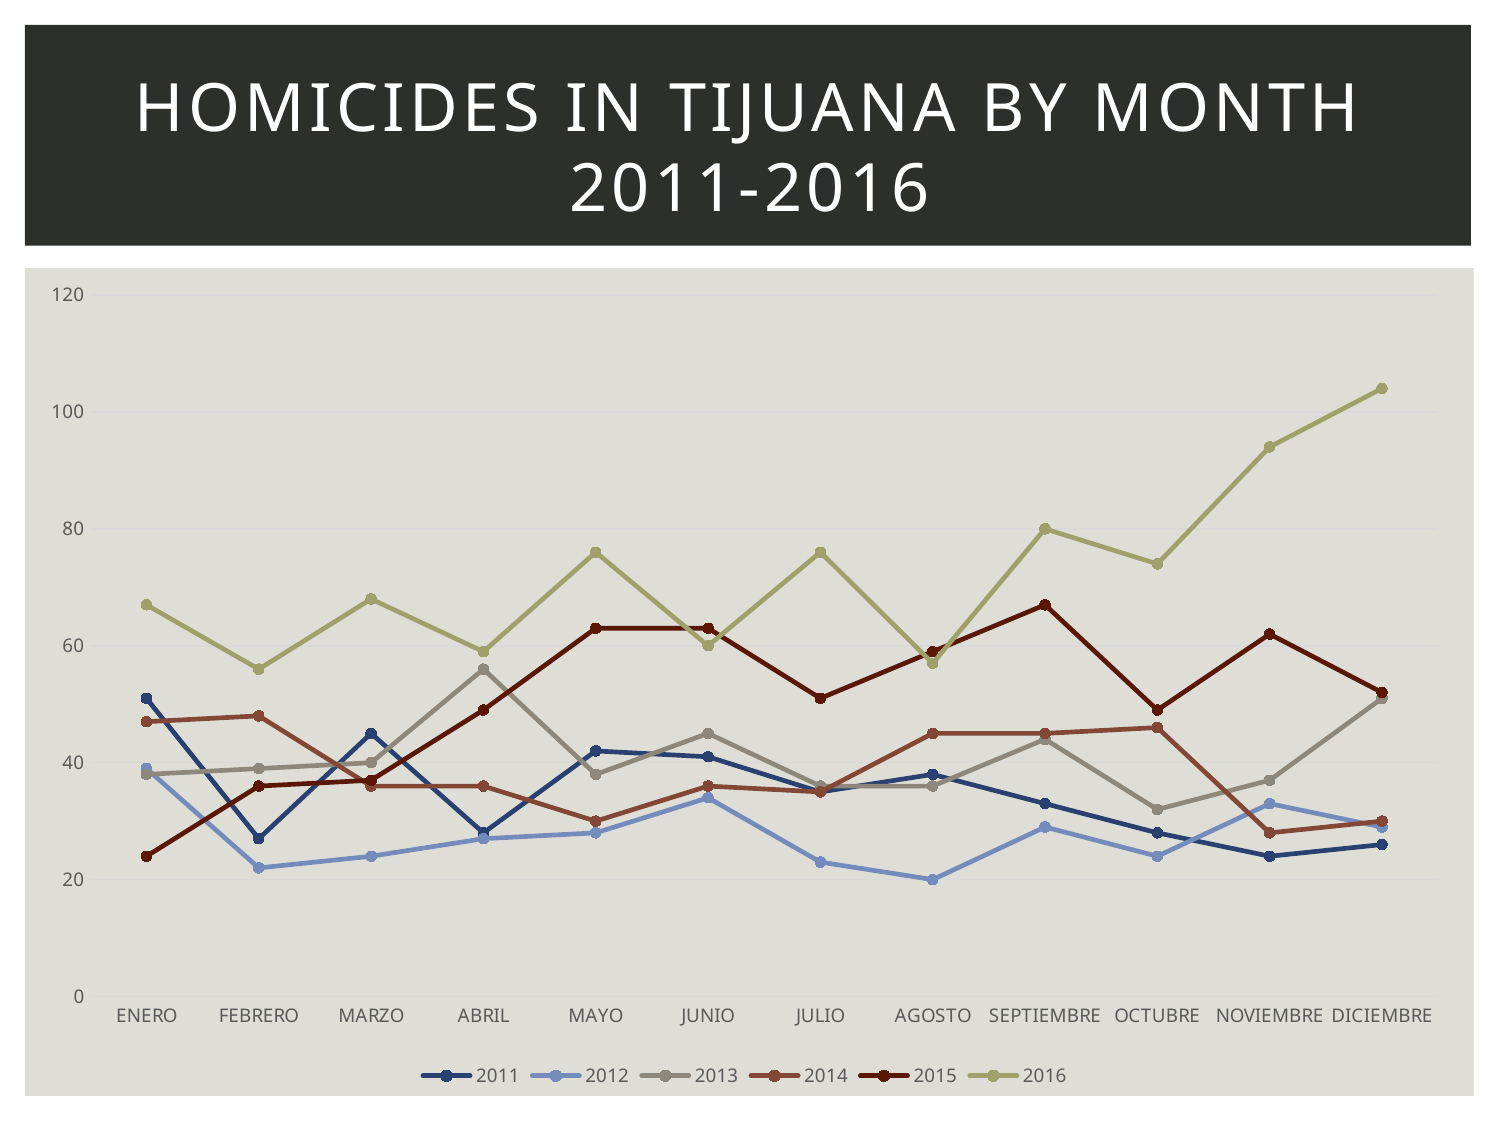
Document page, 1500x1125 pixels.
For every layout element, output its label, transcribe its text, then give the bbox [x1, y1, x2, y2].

title Homicides in tijuana by month 2011-2016 [62, 58, 1438, 232]
chart [22, 264, 1468, 1096]
